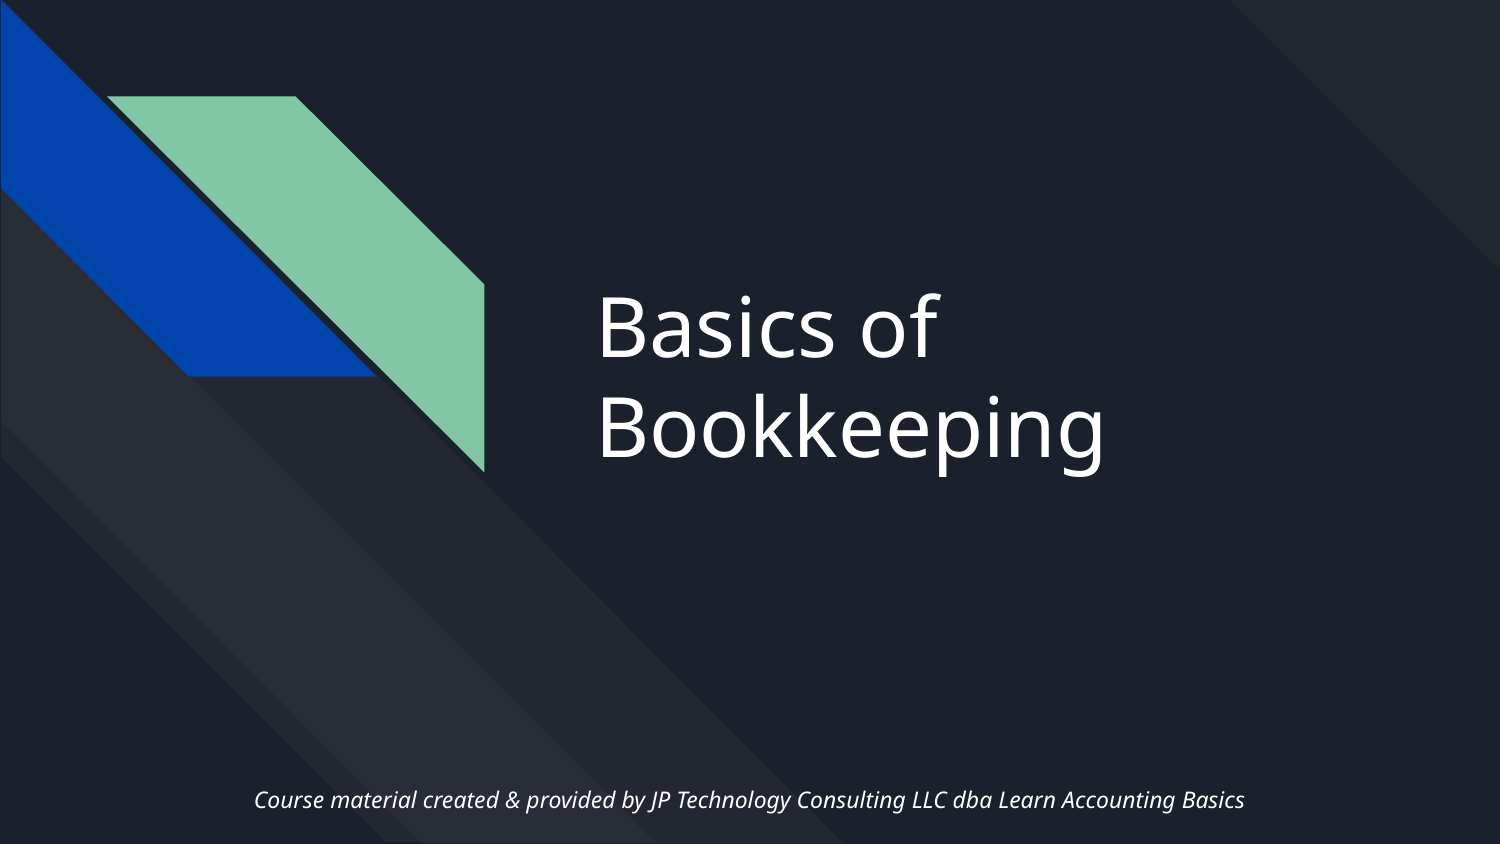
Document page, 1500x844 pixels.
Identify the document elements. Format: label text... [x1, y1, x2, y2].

title Basics of Bookkeeping [580, 258, 1404, 518]
